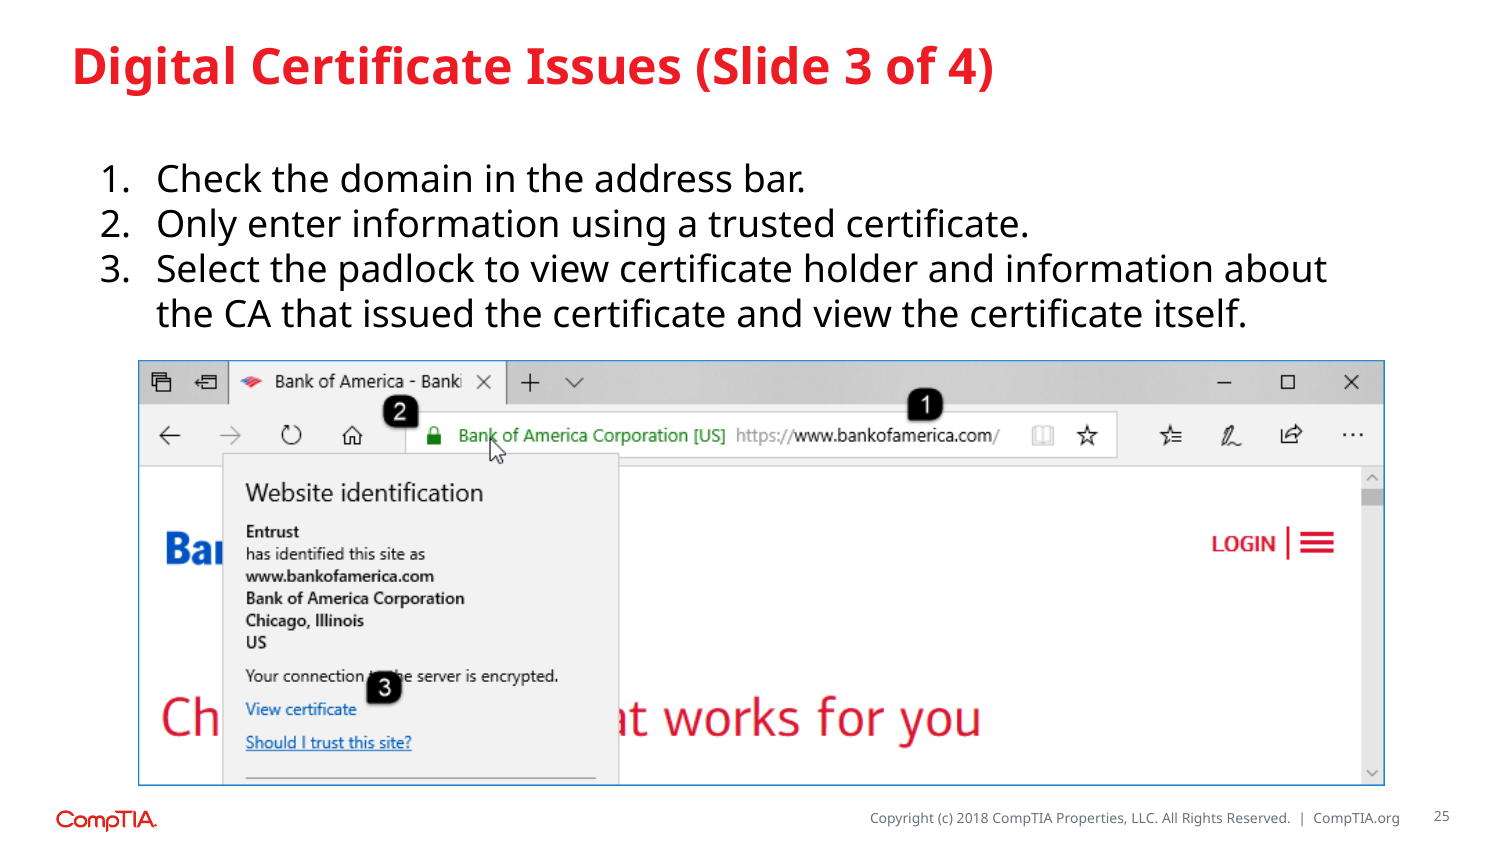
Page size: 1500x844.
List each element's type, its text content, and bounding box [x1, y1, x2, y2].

title Digital Certificate Issues (Slide 3 of 4) [56, 12, 1444, 117]
text_box Check the domain in the address bar. Only enter information using a trusted certificate. Select the padlock to view certificate holder and information about the CA that issued the certificate and view the certificate itself. [85, 147, 1356, 343]
slide_number 25 [1407, 800, 1450, 835]
picture [137, 360, 1385, 786]
